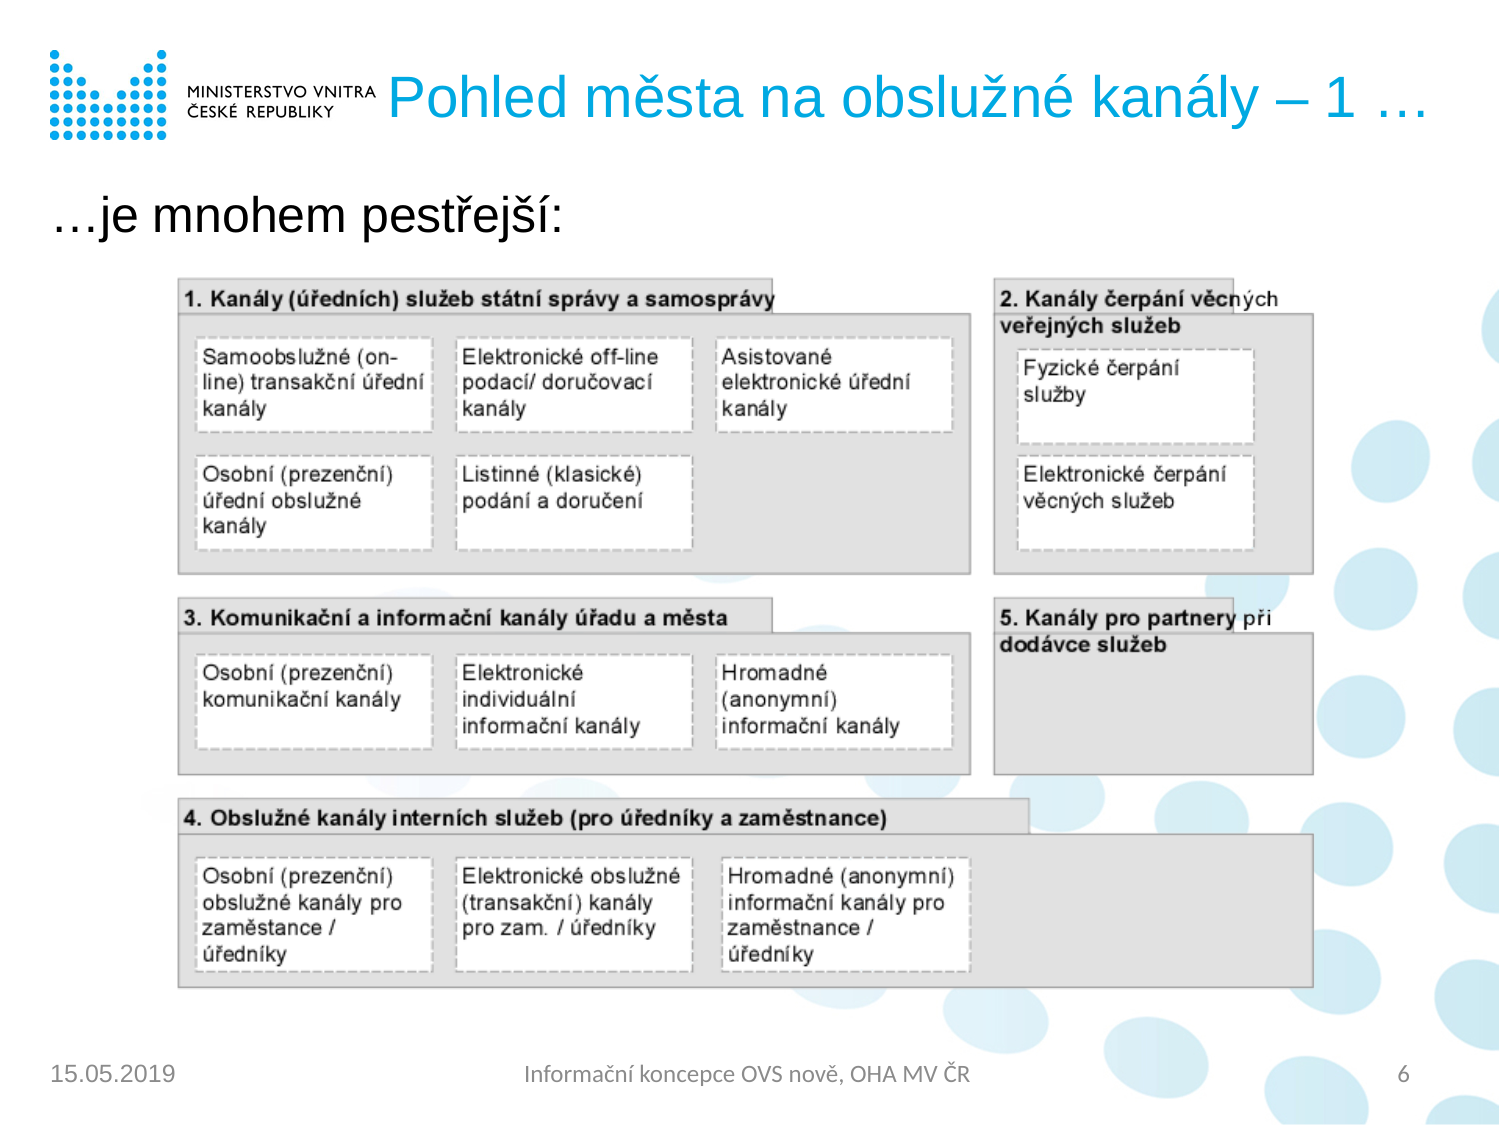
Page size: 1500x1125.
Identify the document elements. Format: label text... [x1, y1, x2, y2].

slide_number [35, 1042, 286, 1103]
title Pohled města na obslužné kanály – 1 … [372, 31, 1488, 158]
text_box …je mnohem pestřejší: [35, 175, 1425, 260]
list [176, 277, 1316, 991]
footer Informační koncepce OVS nově, OHA MV ČR [398, 1042, 1098, 1103]
picture [0, 0, 1500, 1125]
slide_number 6 [1210, 1042, 1425, 1103]
